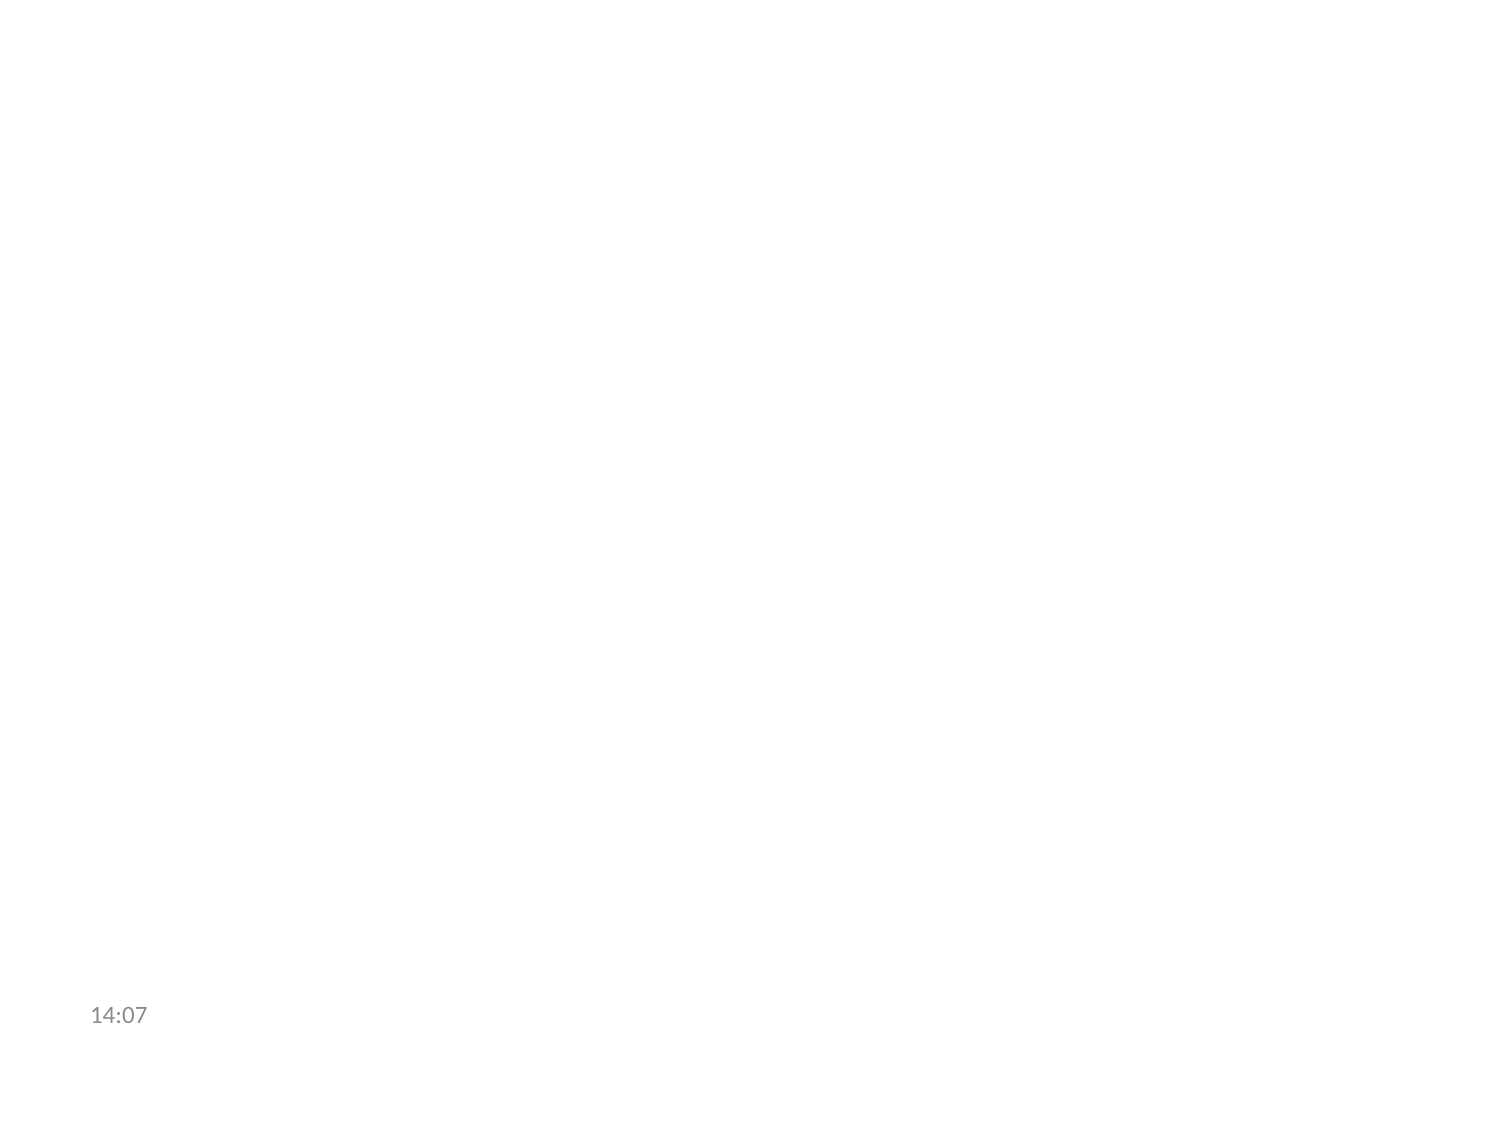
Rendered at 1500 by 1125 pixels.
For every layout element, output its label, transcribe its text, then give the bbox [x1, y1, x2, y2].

text_box 15:35 [75, 983, 425, 1044]
